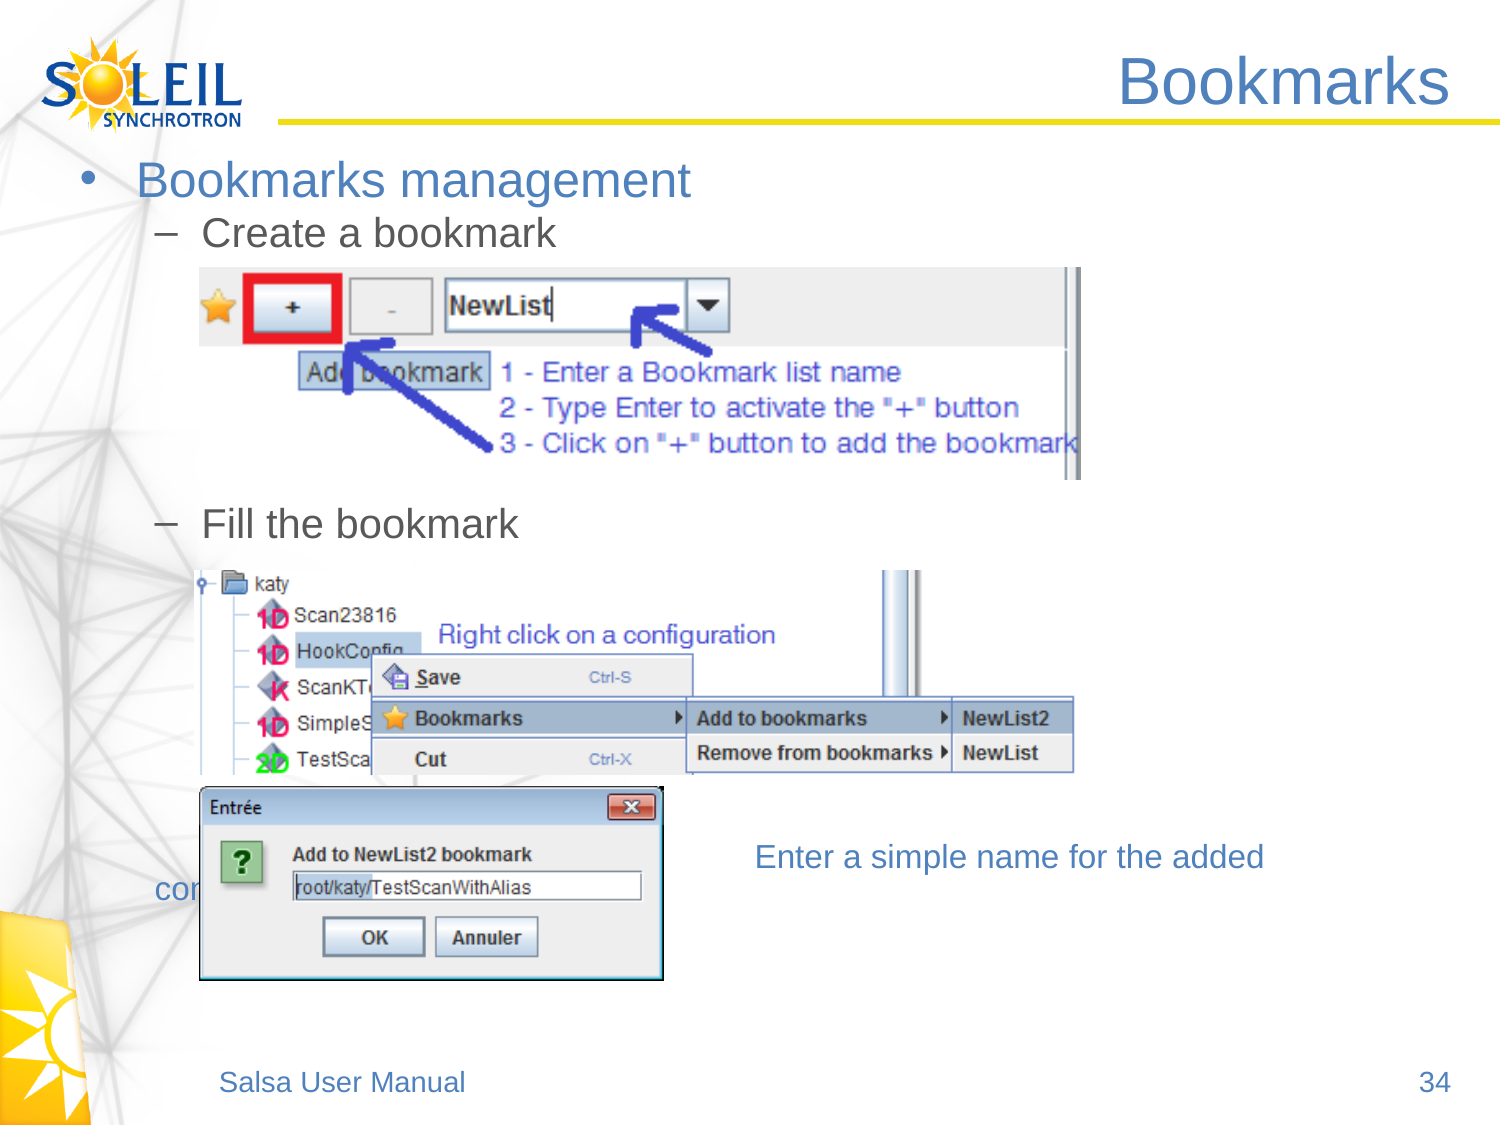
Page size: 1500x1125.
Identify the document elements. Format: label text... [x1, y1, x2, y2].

text_box Salsa User Manual 34 [100, 1046, 1467, 1116]
title Bookmarks [277, 31, 1467, 125]
text_box Bookmarks management Create a bookmark Fill the bookmark Enter a simple name for the added configuration [64, 152, 1463, 1015]
picture [0, 0, 1500, 1125]
